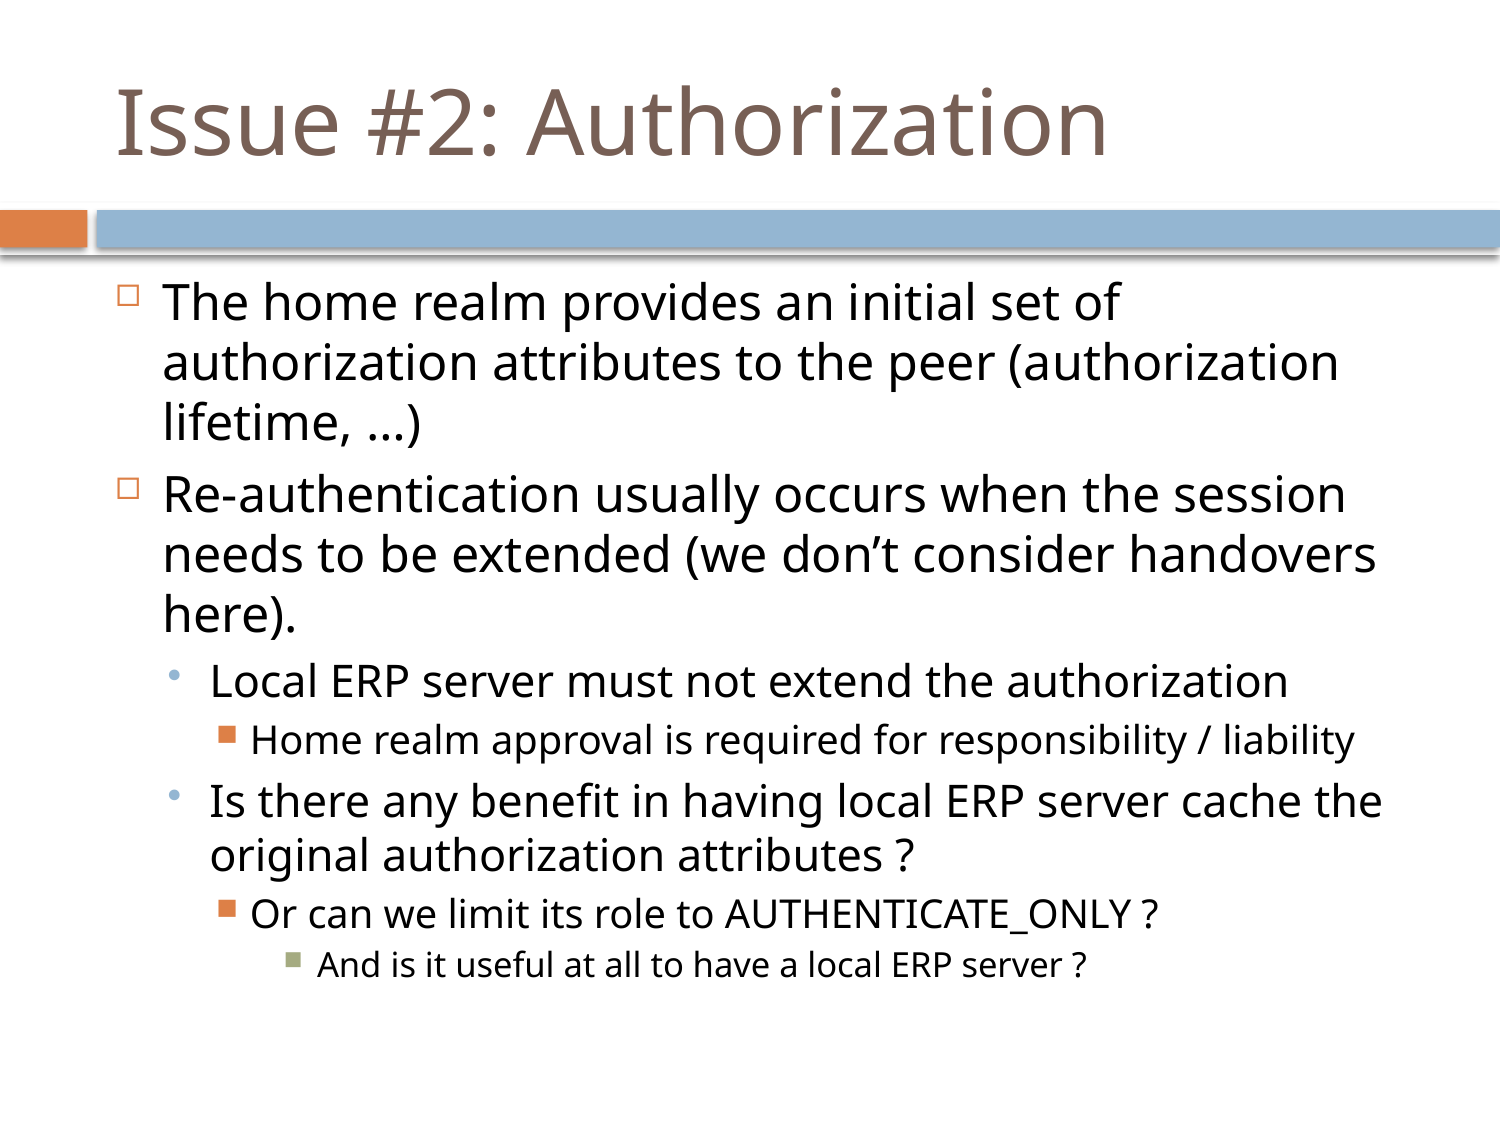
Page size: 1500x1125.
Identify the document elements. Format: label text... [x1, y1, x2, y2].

title Issue #2: Authorization [100, 37, 1438, 200]
list The home realm provides an initial set of authorization attributes to the peer (authorization lifetime, …) Re-authentication usually occurs when the session needs to be extended (we don’t consider handovers here). Local ERP server must not extend the authorization Home realm approval is required for responsibility / liability Is there any benefit in having local ERP server cache the original authorization attributes ? Or can we limit its role to AUTHENTICATE_ONLY ? And is it useful at all to have a local ERP server ? [100, 262, 1438, 1000]
